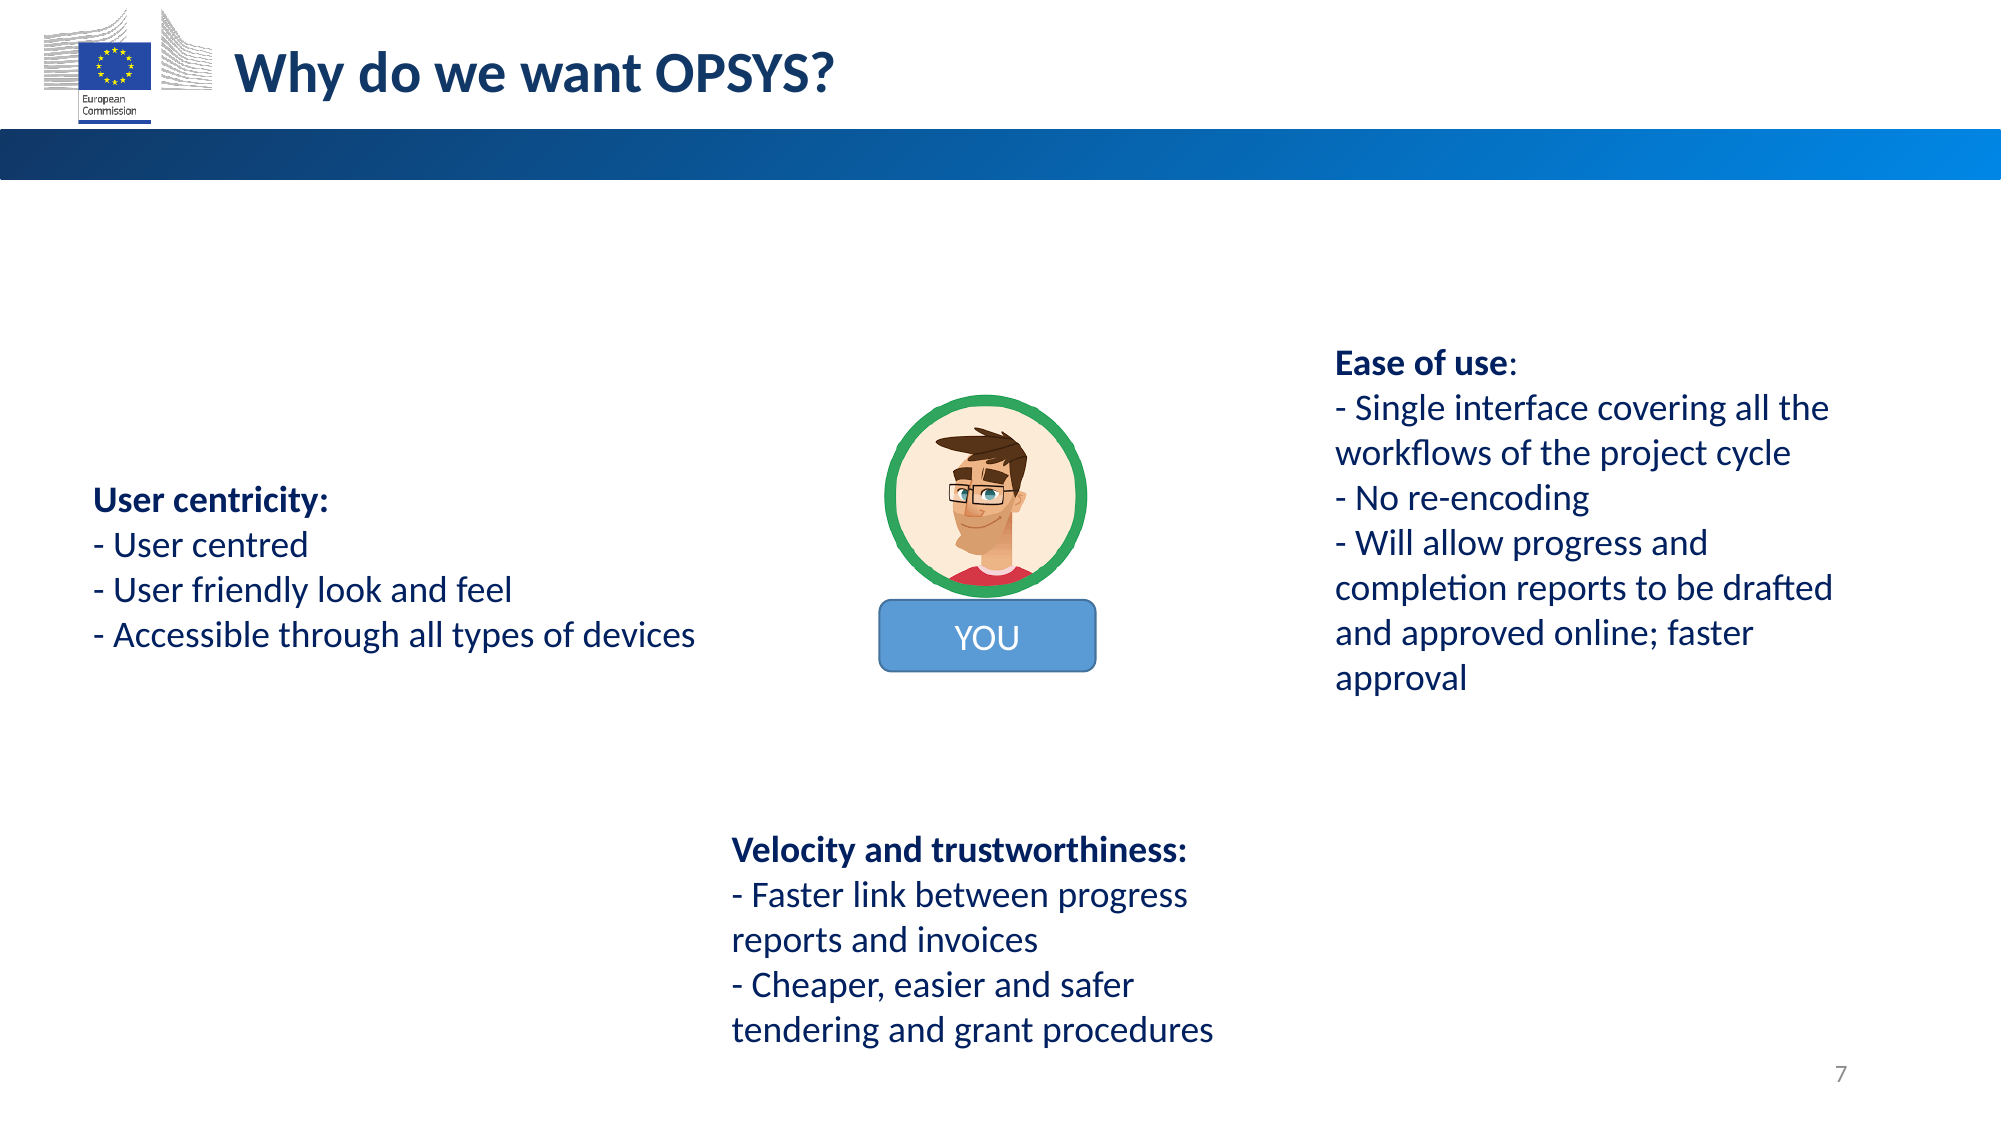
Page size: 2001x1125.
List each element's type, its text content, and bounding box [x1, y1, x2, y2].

picture [879, 389, 1092, 602]
text_box Ease of use: - Single interface covering all the workflows of the project cycle - No re-encoding - Will allow progress and completion reports to be drafted and approved online; faster approval [1295, 248, 1891, 743]
text_box Velocity and trustworthiness: - Faster link between progress reports and invoices - Cheaper, easier and safer tendering and grant procedures [702, 775, 1273, 1055]
slide_number 7 [1412, 1042, 1863, 1103]
text_box Why do we want OPSYS? [220, 27, 2000, 112]
text_box User centricity: - User centred - User friendly look and feel - Accessible through all types of devices [52, 309, 744, 821]
picture [44, 8, 212, 124]
text_box YOU [878, 602, 1097, 673]
